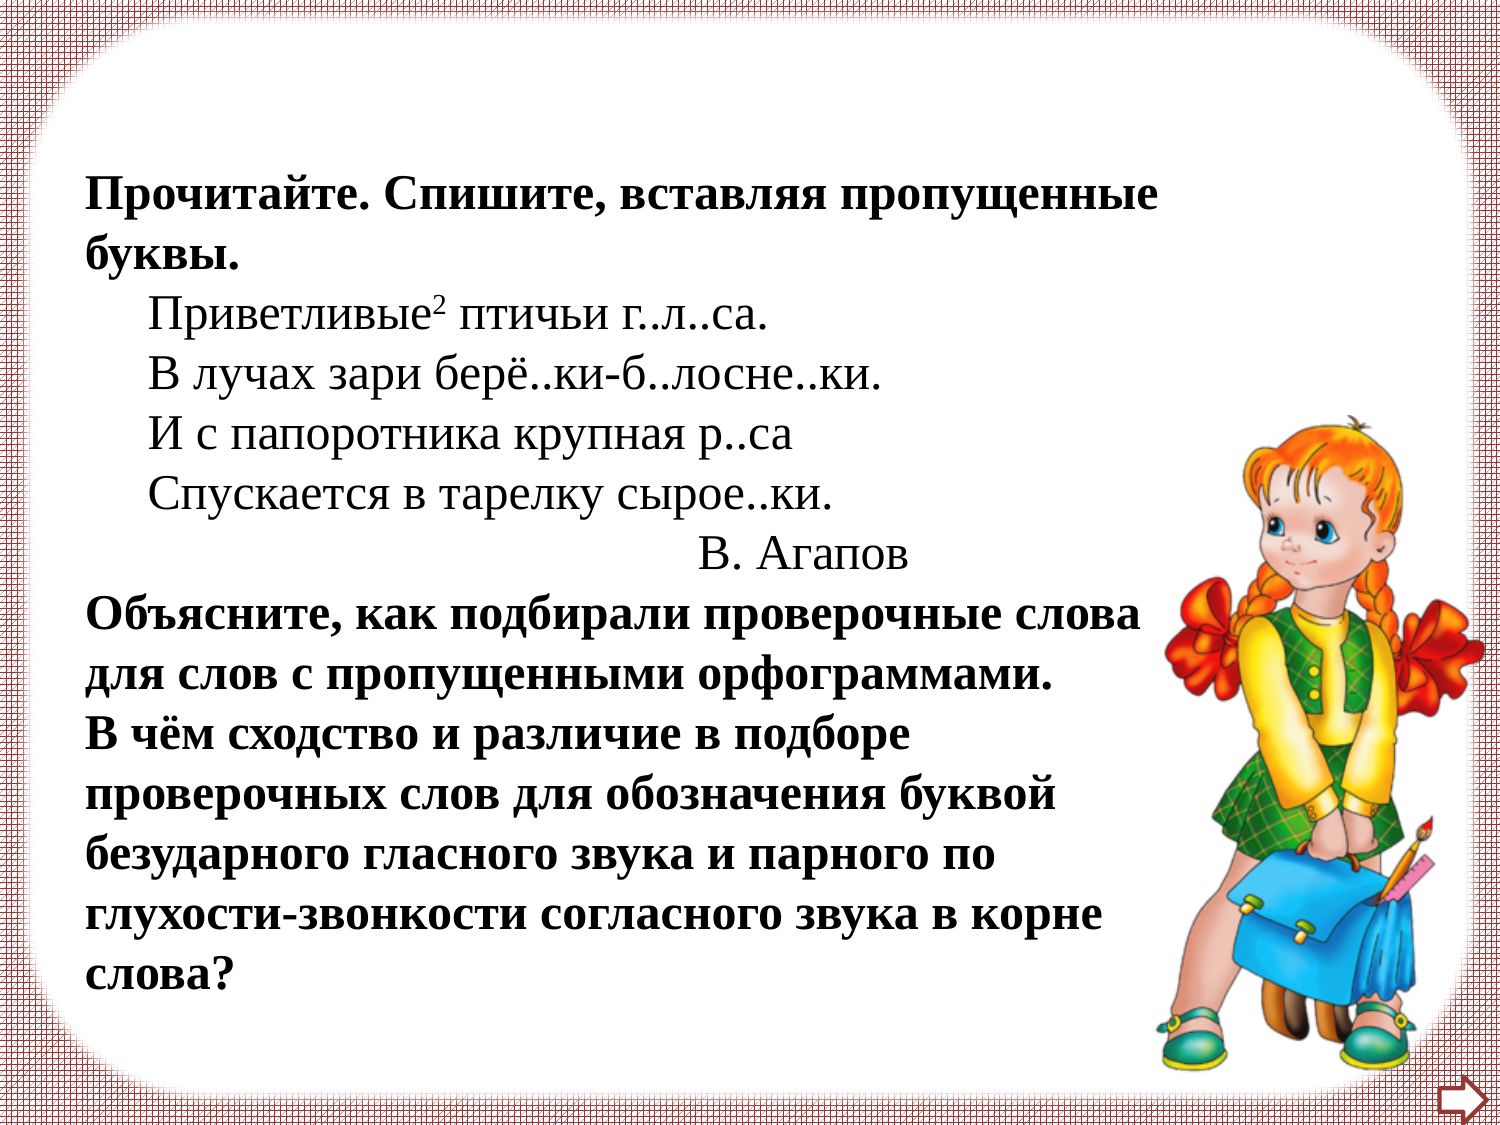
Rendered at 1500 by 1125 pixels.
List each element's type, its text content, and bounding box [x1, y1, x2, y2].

picture [1139, 414, 1500, 1088]
text_box [1437, 1096, 1489, 1125]
text_box Прочитайте. Спишите, вставляя пропущенные буквы. Приветливые2 птичьи г..л..са. В лучах зари берё..ки-б..лосне..ки. И с папоротника крупная р..са Спускается в тарелку сырое..ки. В. Агапов Объясните, как подбирали проверочные слова для слов с пропущенными орфограммами. В чём сходство и различие в подборе проверочных слов для обозначения буквой безударного гласного звука и парного по глухости-звонкости согласного звука в корне слова? [70, 152, 1231, 1008]
